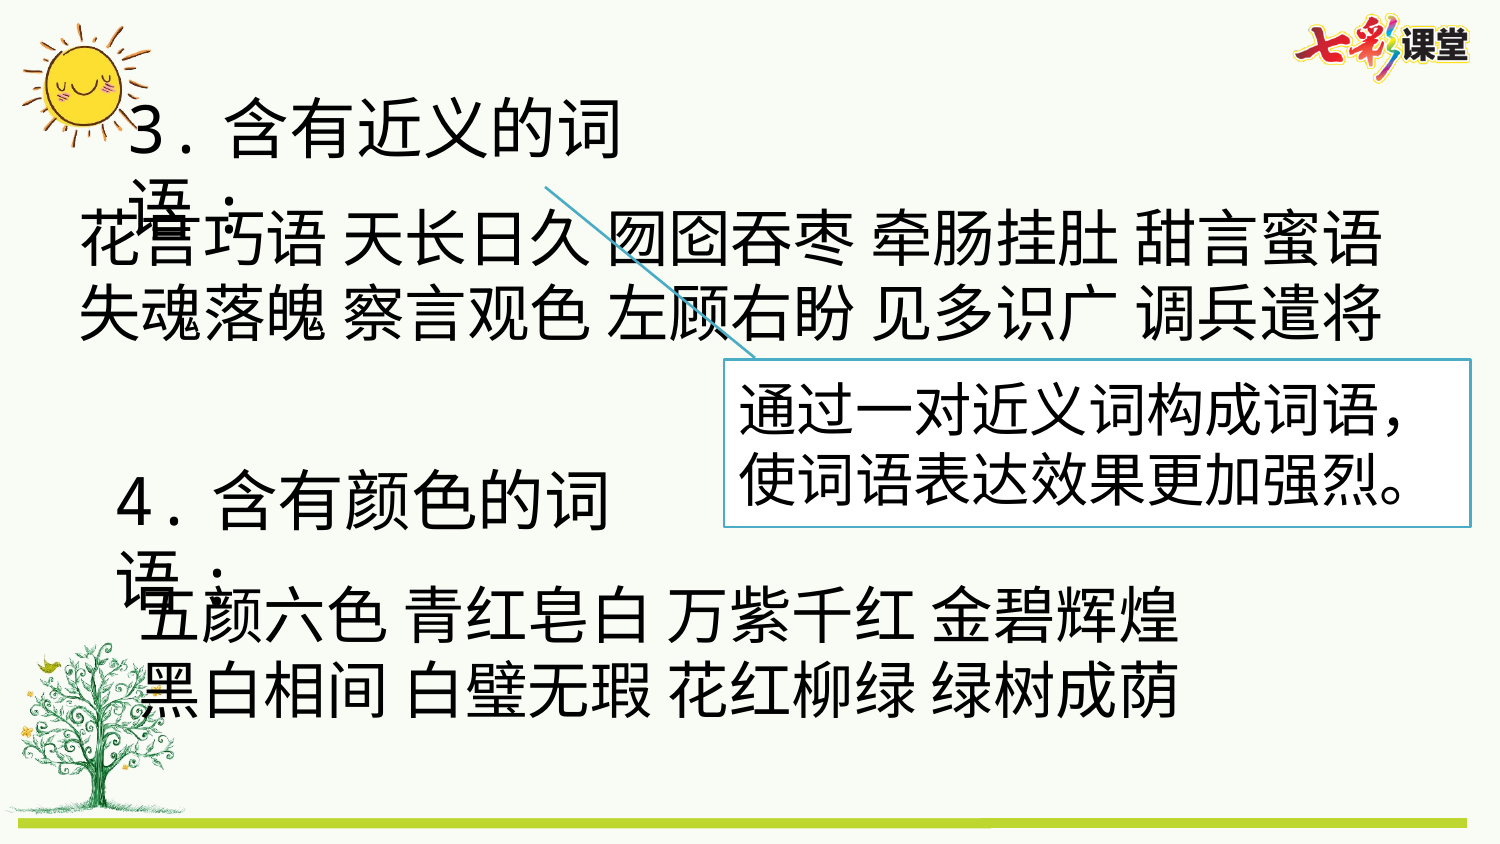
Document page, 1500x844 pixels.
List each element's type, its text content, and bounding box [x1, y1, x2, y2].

picture [0, 0, 173, 172]
text_box 五颜六色 青红皂白 万紫千红 金碧辉煌 黑白相间 白璧无瑕 花红柳绿 绿树成荫 [123, 568, 1500, 734]
picture [1291, 9, 1472, 87]
text_box 花言巧语 天长日久 囫囵吞枣 牵肠挂肚 甜言蜜语 失魂落魄 察言观色 左顾右盼 见多识广 调兵遣将 [554, 191, 1500, 356]
text_box 4.含有颜色的词语: [100, 451, 665, 627]
picture [0, 608, 1467, 844]
text_box 花言巧语 天长日久 囫囵吞枣 牵肠挂肚 甜言蜜语 失魂落魄 察言观色 左顾右盼 见多识广 调兵遣将 [63, 191, 749, 356]
text_box 通过一对近义词构成词语，使词语表达效果更加强烈。 [544, 185, 1472, 528]
text_box 3.含有近义的词语: [112, 79, 677, 191]
